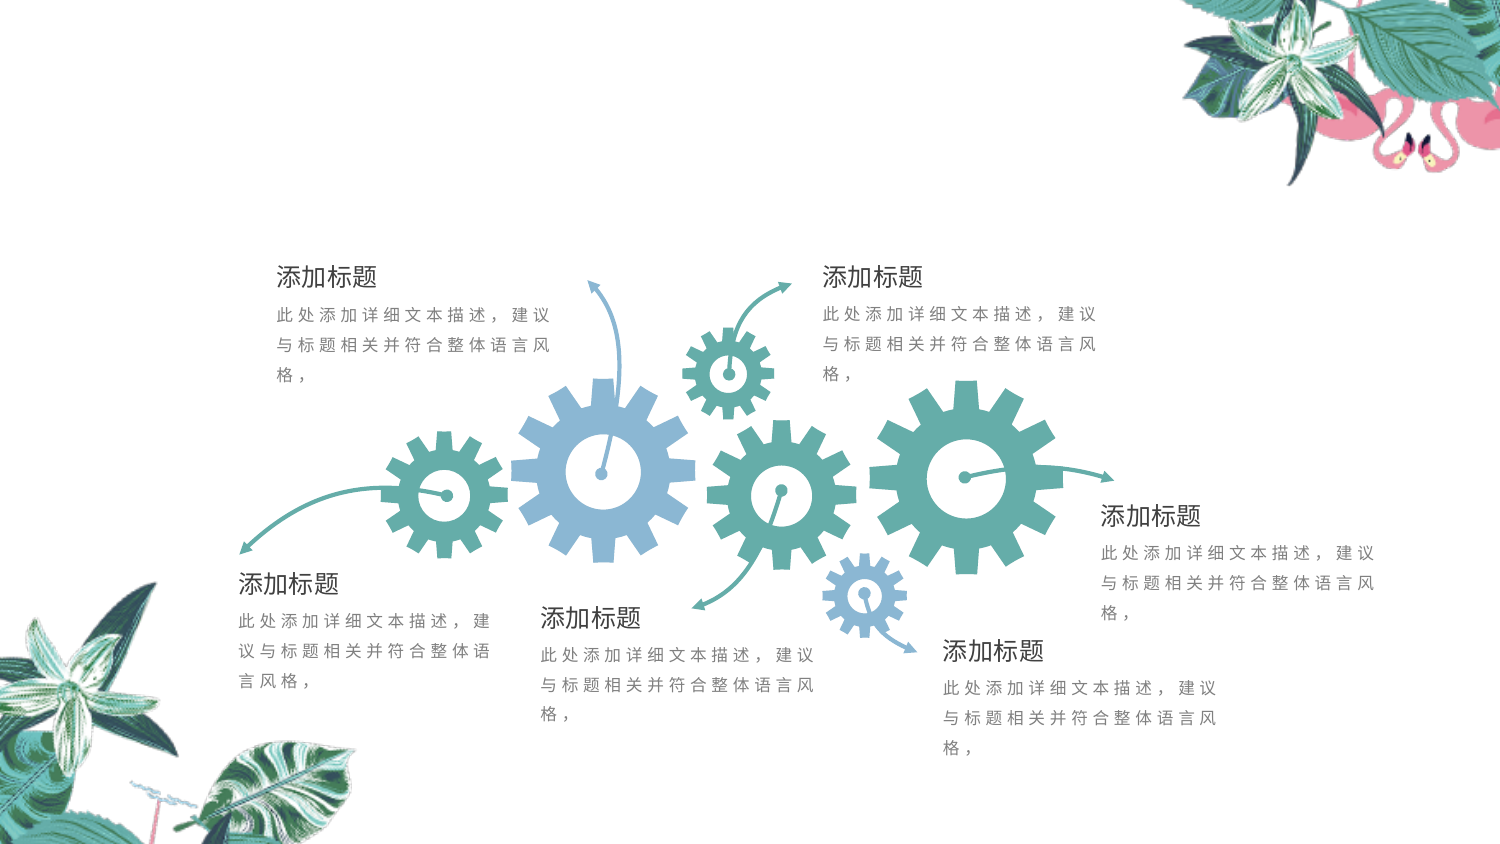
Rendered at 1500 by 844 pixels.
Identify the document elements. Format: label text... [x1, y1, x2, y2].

text_box 此处添加详细文本描述，建议与标题相关并符合整体语言风格， [822, 293, 1120, 384]
picture [0, 483, 417, 844]
text_box 此处添加详细文本描述，建议与标题相关并符合整体语言风格， [540, 646, 838, 725]
text_box [1068, 469, 1115, 483]
text_box 此处添加详细文本描述，建议与标题相关并符合整体语言风格， [1100, 532, 1398, 623]
text_box 添加标题 [238, 568, 375, 599]
text_box [902, 646, 918, 654]
text_box [239, 487, 375, 555]
text_box [587, 280, 615, 325]
text_box 添加标题 [1100, 500, 1398, 531]
text_box 添加标题 [822, 261, 1120, 292]
picture [1057, 0, 1500, 355]
text_box 添加标题 [942, 635, 1240, 666]
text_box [380, 327, 1064, 639]
text_box 此处添加详细文本描述，建议与标题相关并符合整体语言风格， [942, 667, 1240, 758]
text_box 此处添加详细文本描述，建议与标题相关并符合整体语言风格， [238, 600, 498, 691]
text_box 添加标题 [276, 261, 574, 292]
text_box [738, 281, 792, 325]
text_box 此处添加详细文本描述，建议与标题相关并符合整体语言风格， [276, 295, 574, 385]
